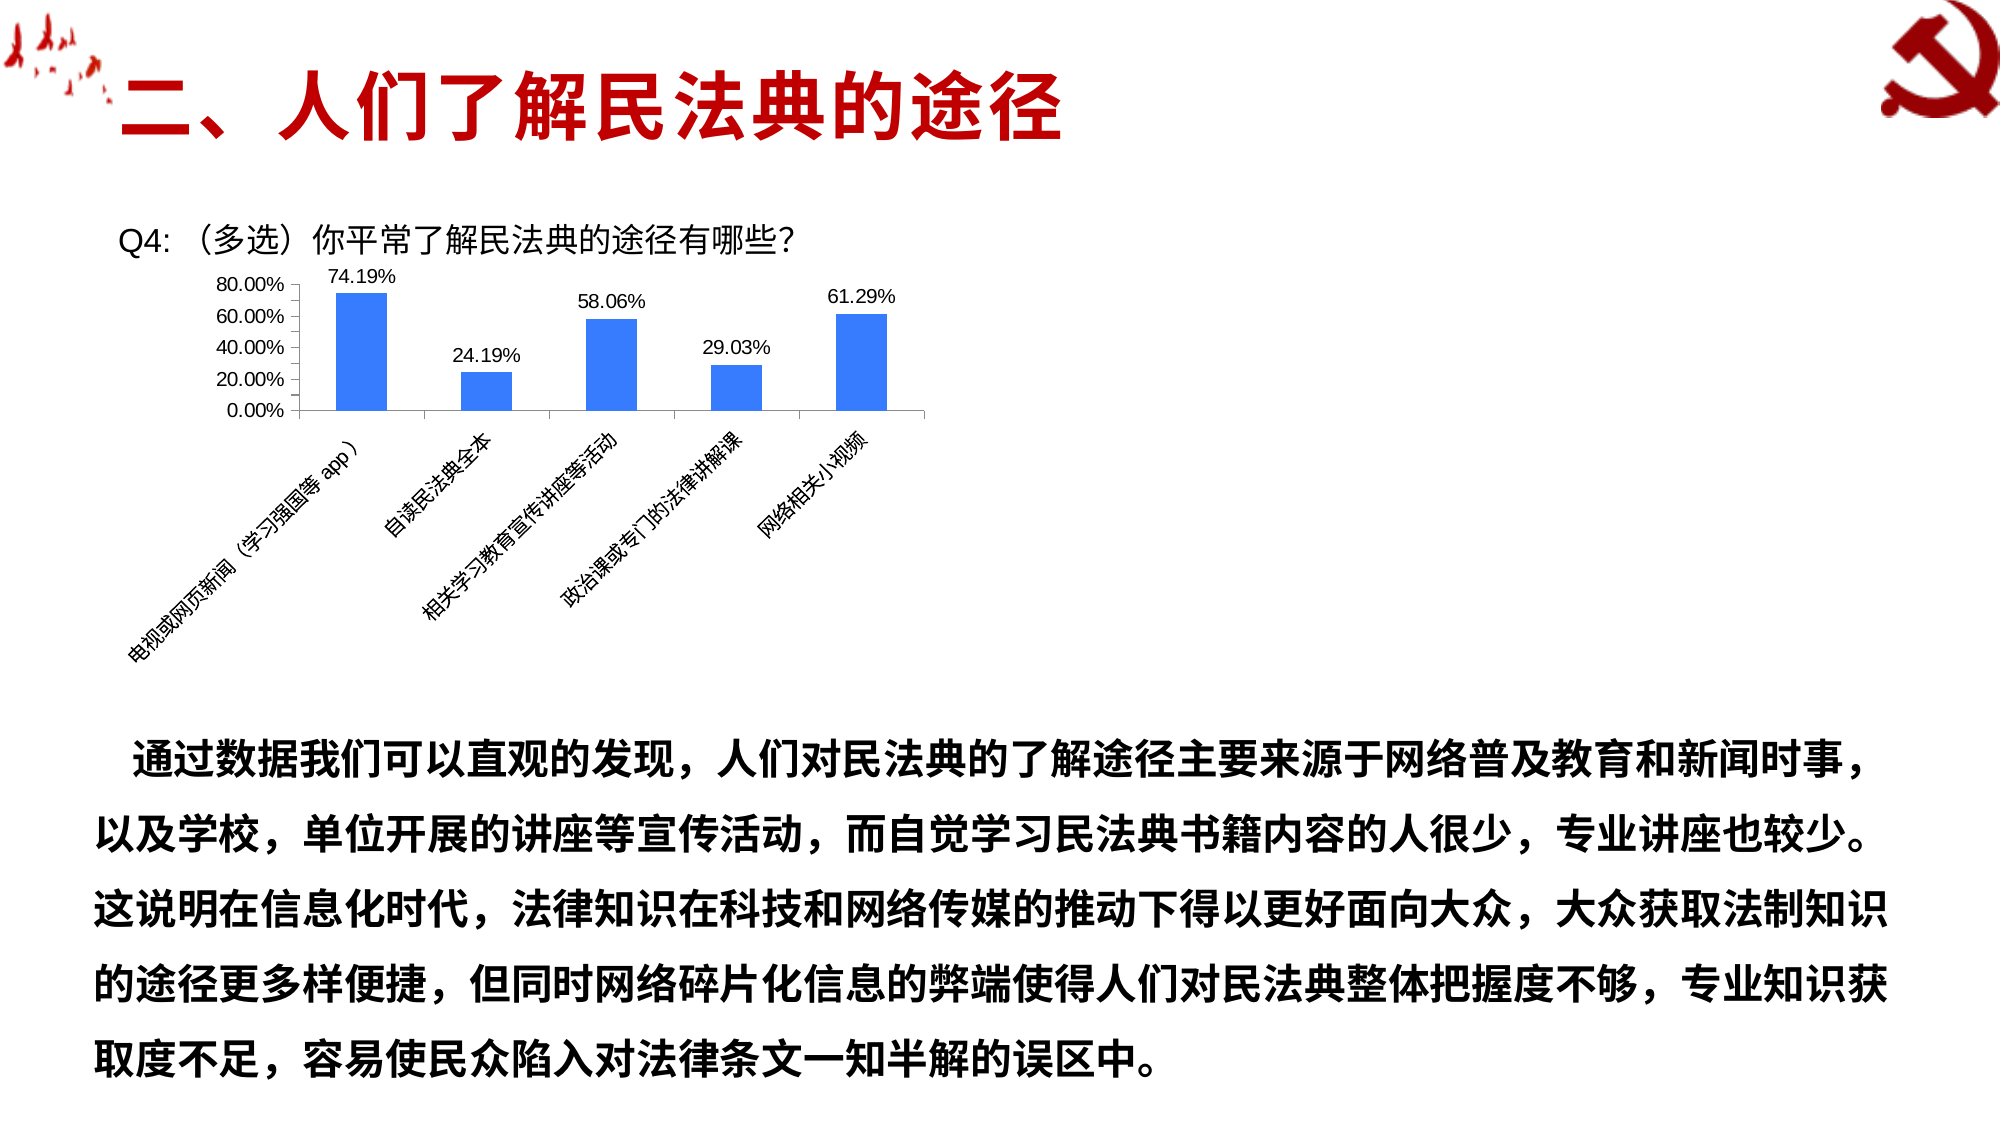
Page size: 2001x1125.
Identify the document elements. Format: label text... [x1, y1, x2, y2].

chart [103, 265, 941, 672]
text_box 通过数据我们可以直观的发现，人们对民法典的了解途径主要来源于网络普及教育和新闻时事，以及学校，单位开展的讲座等宣传活动，而自觉学习民法典书籍内容的人很少，专业讲座也较少。这说明在信息化时代，法律知识在科技和网络传媒的推动下得以更好面向大众，大众获取法制知识的途径更多样便捷，但同时网络碎片化信息的弊端使得人们对民法典整体把握度不够，专业知识获取度不足，容易使民众陷入对法律条文一知半解的误区中。 [78, 700, 1922, 1090]
picture [1881, 0, 2000, 118]
text_box 二、人们了解民法典的途径 Q4:（多选）你平常了解民法典的途径有哪些？ [103, 52, 1122, 267]
picture [0, 0, 119, 118]
